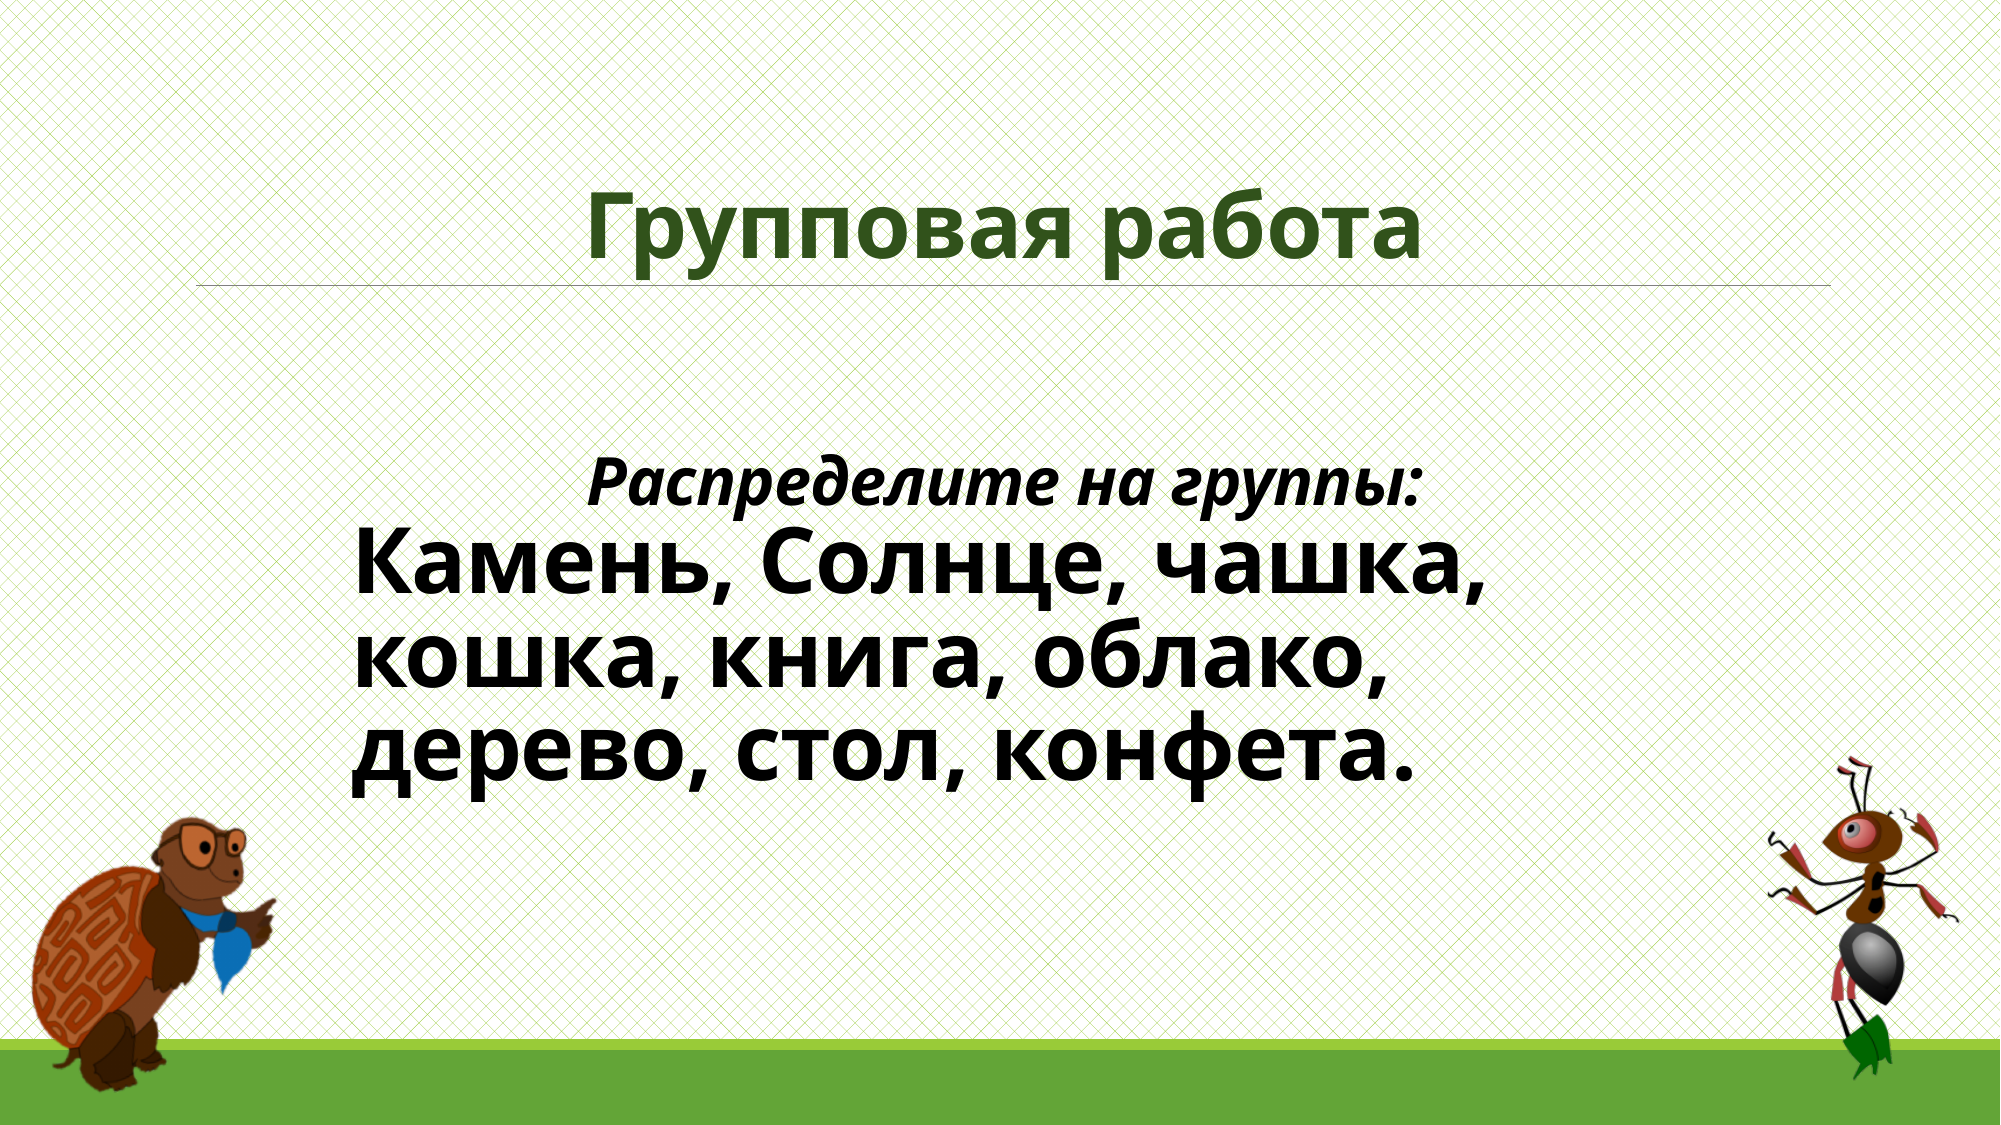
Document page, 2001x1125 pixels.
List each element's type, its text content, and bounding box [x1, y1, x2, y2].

text_box Распределите на группы: Камень, Солнце, чашка, кошка, книга, облако, дерево, стол, конфета. [336, 697, 1674, 807]
title Групповая работа [180, 175, 1830, 285]
picture [1761, 728, 1968, 1092]
picture [0, 789, 302, 1107]
